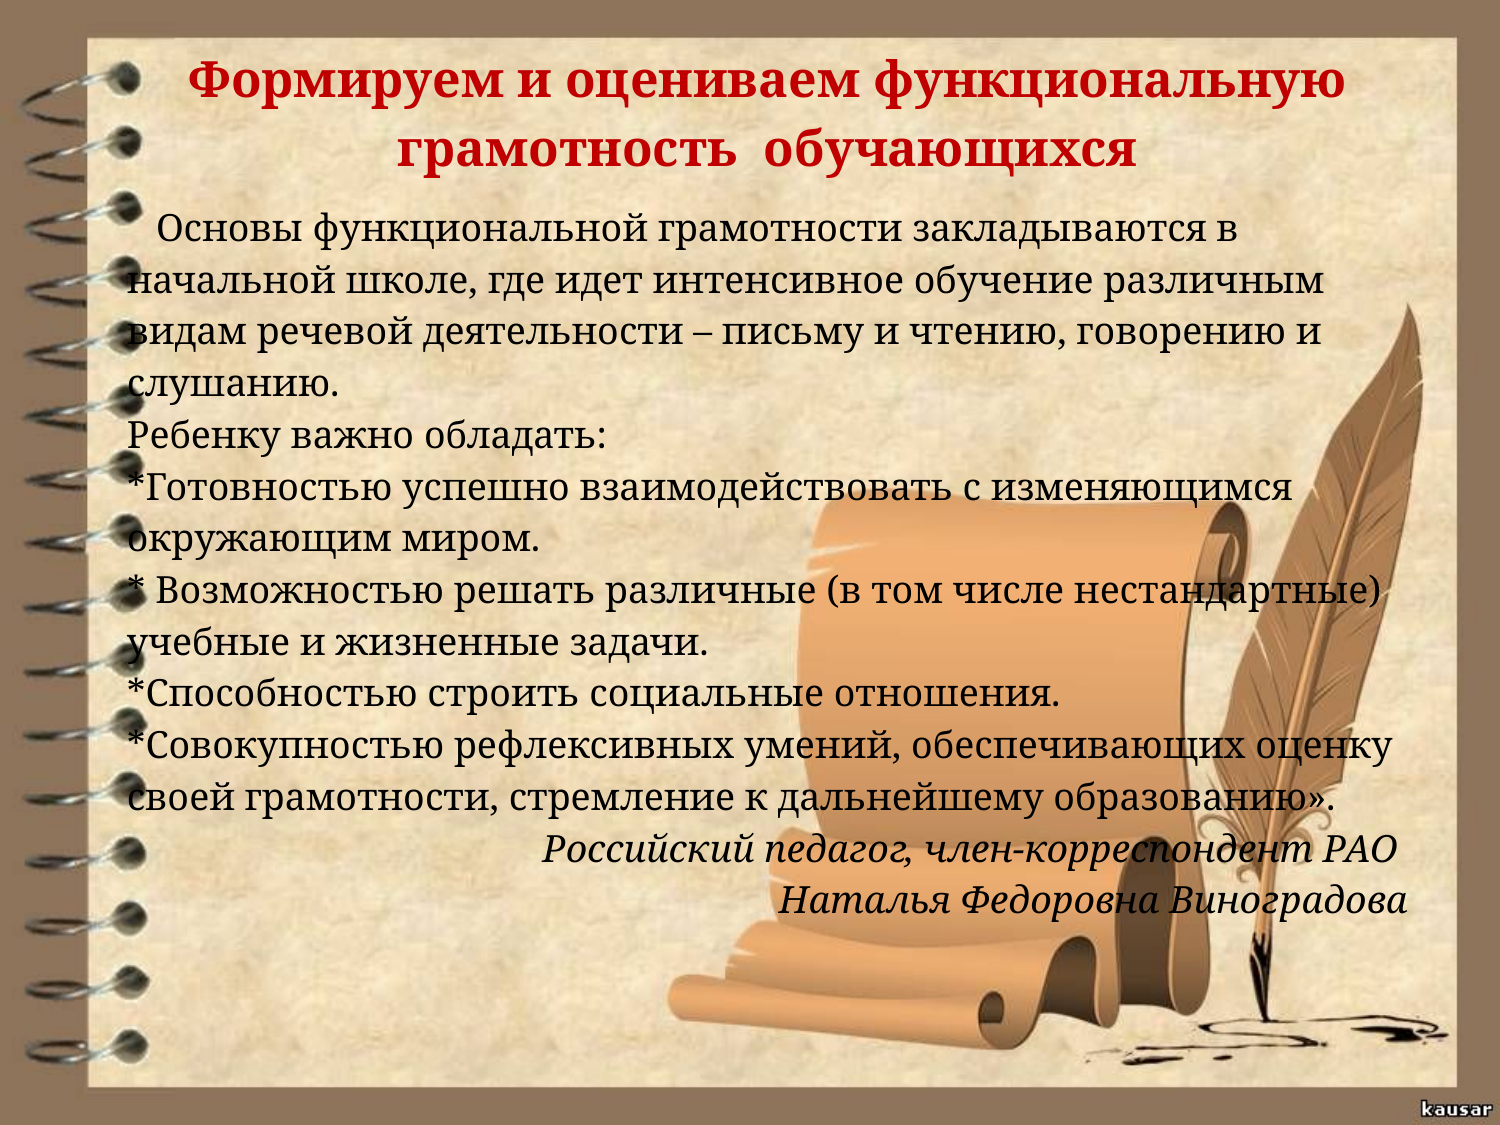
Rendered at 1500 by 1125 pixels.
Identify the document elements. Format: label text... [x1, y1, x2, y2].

text_box Формируем и оцениваем функциональную грамотность обучающихся Основы функциональной грамотности закладываются в начальной школе, где идет интенсивное обучение различным видам речевой деятельности – письму и чтению, говорению и слушанию. Ребенку важно обладать: *Готовностью успешно взаимодействовать с изменяющимся окружающим миром. * Возможностью решать различные (в том числе нестандартные) учебные и жизненные задачи. *Способностью строить социальные отношения. *Совокупностью рефлексивных умений, обеспечивающих оценку своей грамотности, стремление к дальнейшему образованию». Российский педагог, член-корреспондент РАО Наталья Федоровна Виноградова [112, 30, 1424, 981]
picture [0, 0, 1500, 1125]
